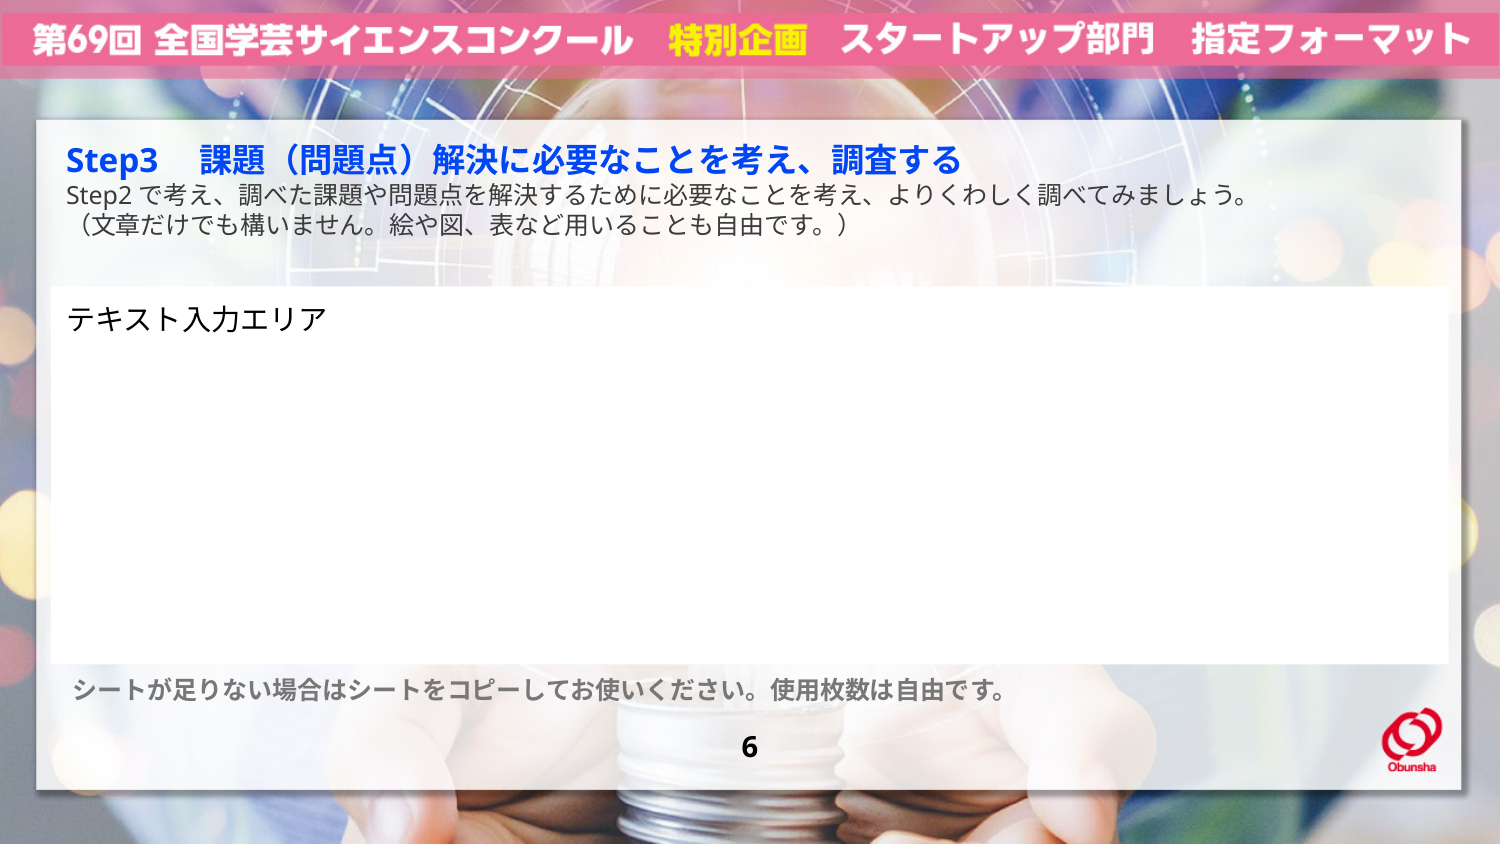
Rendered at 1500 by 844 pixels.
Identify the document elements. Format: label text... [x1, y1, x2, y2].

text_box シートが足りない場合はシートをコピーしてお使いください。使用枚数は自由です。 [57, 659, 1158, 697]
text_box テキスト入力エリア [51, 286, 1449, 665]
text_box Step3 課題（問題点）解決に必要なことを考え、調査する Step2で考え、調べた課題や問題点を解決するために必要なことを考え、よりくわしく調べてみましょう。 （文章だけでも構いません。絵や図、表など用いることも自由です。） [51, 124, 1437, 287]
picture [0, 0, 1500, 844]
